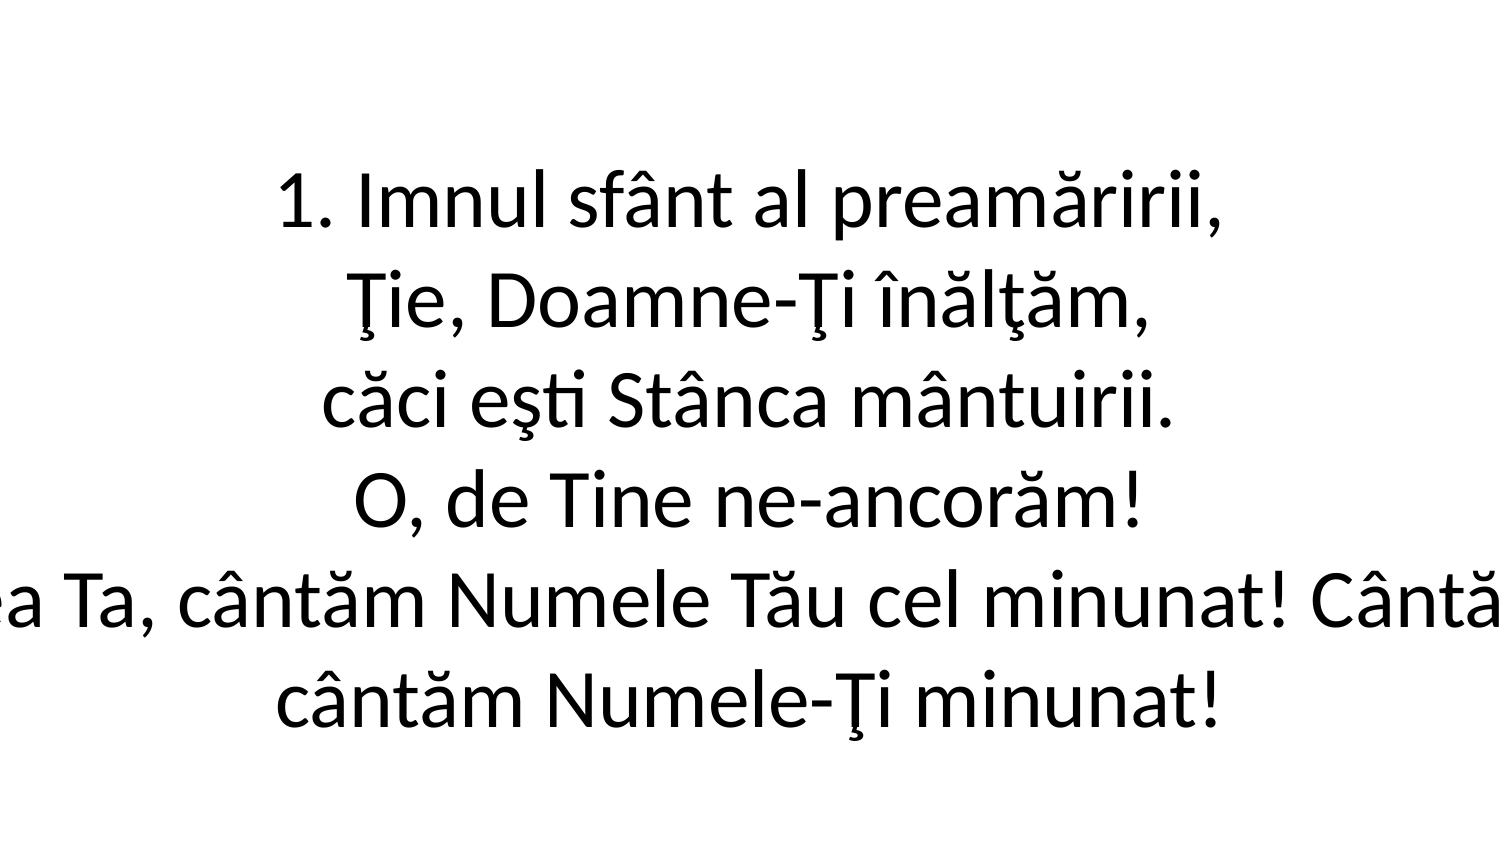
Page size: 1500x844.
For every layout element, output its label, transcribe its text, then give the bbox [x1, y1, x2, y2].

text_box 1. Imnul sfânt al preamăririi, Ţie, Doamne-Ţi înălţăm, căci eşti Stânca mântuirii. O, de Tine ne-ancorăm! Cântăm iubirea Ta, cântăm jerfirea Ta, cântăm Numele Tău cel minunat! Cântăm iubirea Ta, cântăm jertfirea Ta, cântăm Numele-Ţi minunat! [0, 92, 1500, 752]
